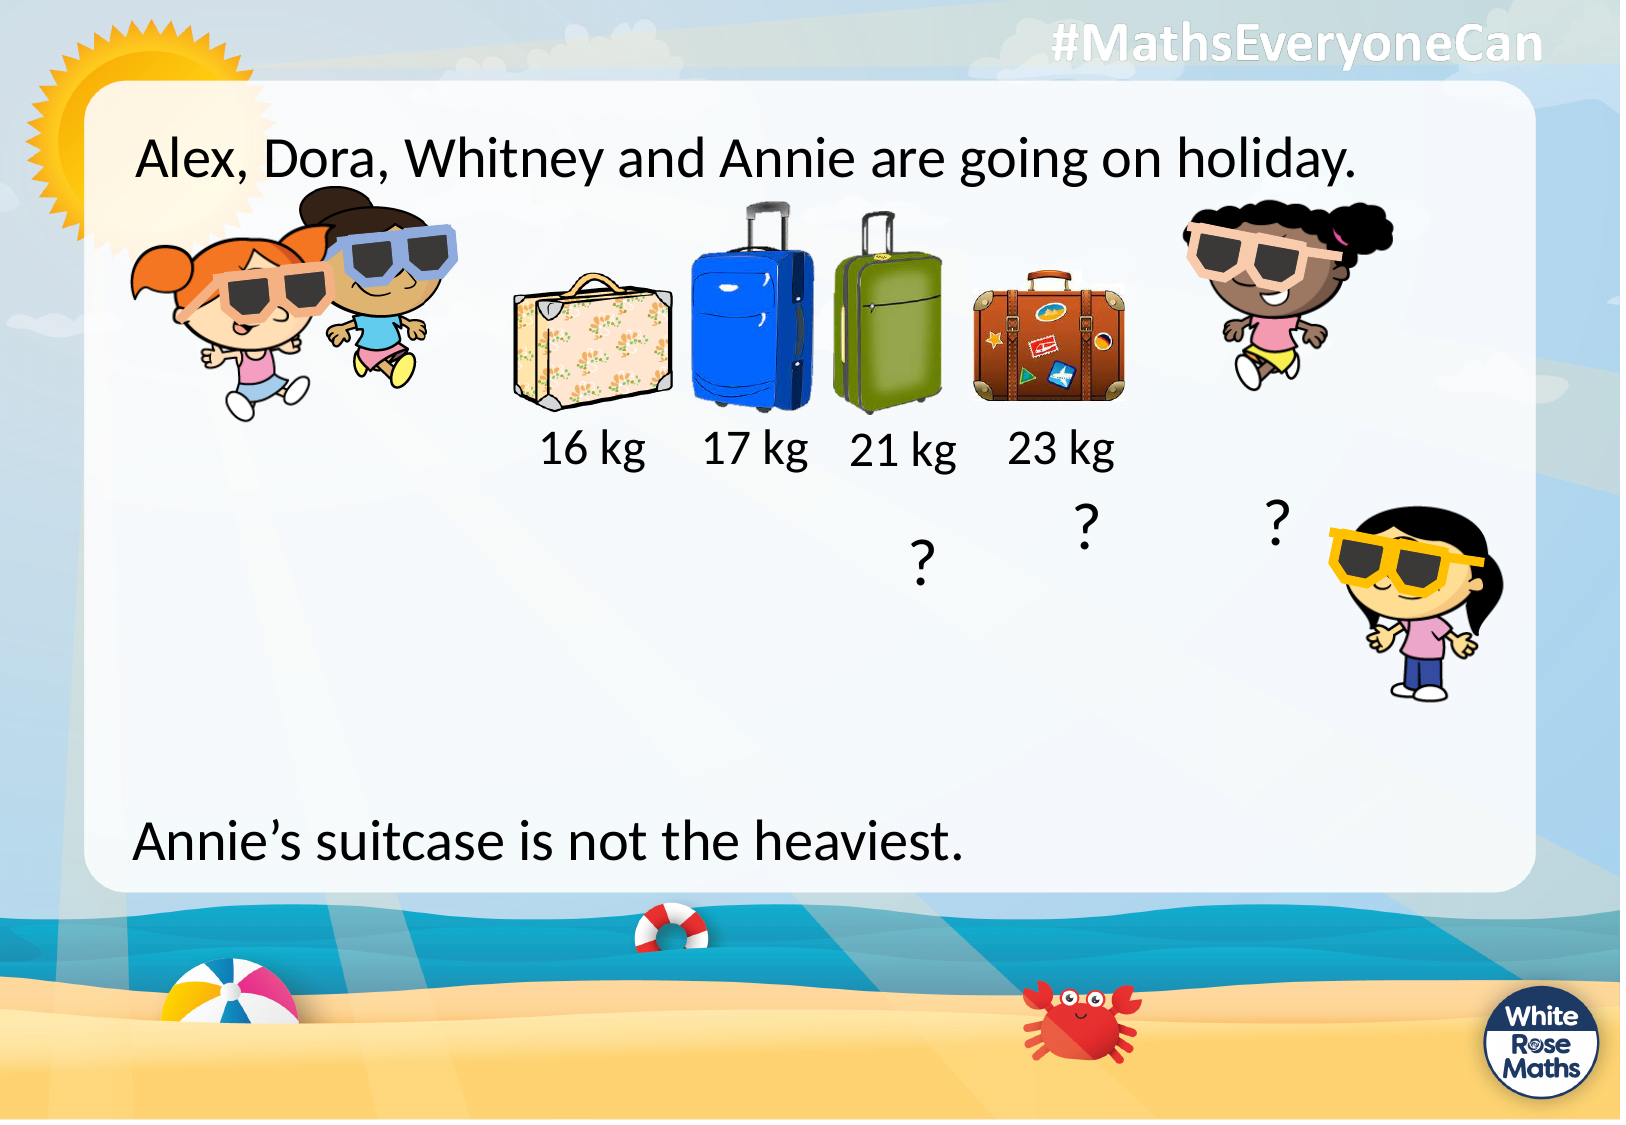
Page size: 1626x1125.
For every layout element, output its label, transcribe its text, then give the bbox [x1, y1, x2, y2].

text_box ? [1247, 471, 1316, 567]
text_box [1037, 248, 1195, 483]
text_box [109, 192, 341, 471]
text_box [259, 160, 479, 426]
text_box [833, 211, 1037, 486]
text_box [1174, 161, 1401, 440]
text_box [1299, 480, 1527, 730]
text_box Annie’s suitcase is not the heaviest. [117, 794, 1517, 879]
text_box ? [1056, 483, 1124, 571]
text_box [685, 195, 888, 484]
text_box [488, 255, 685, 484]
picture [0, 0, 1626, 1125]
text_box Alex, Dora, Whitney and Annie are going on holiday. [120, 111, 1434, 197]
text_box ? [892, 511, 961, 607]
